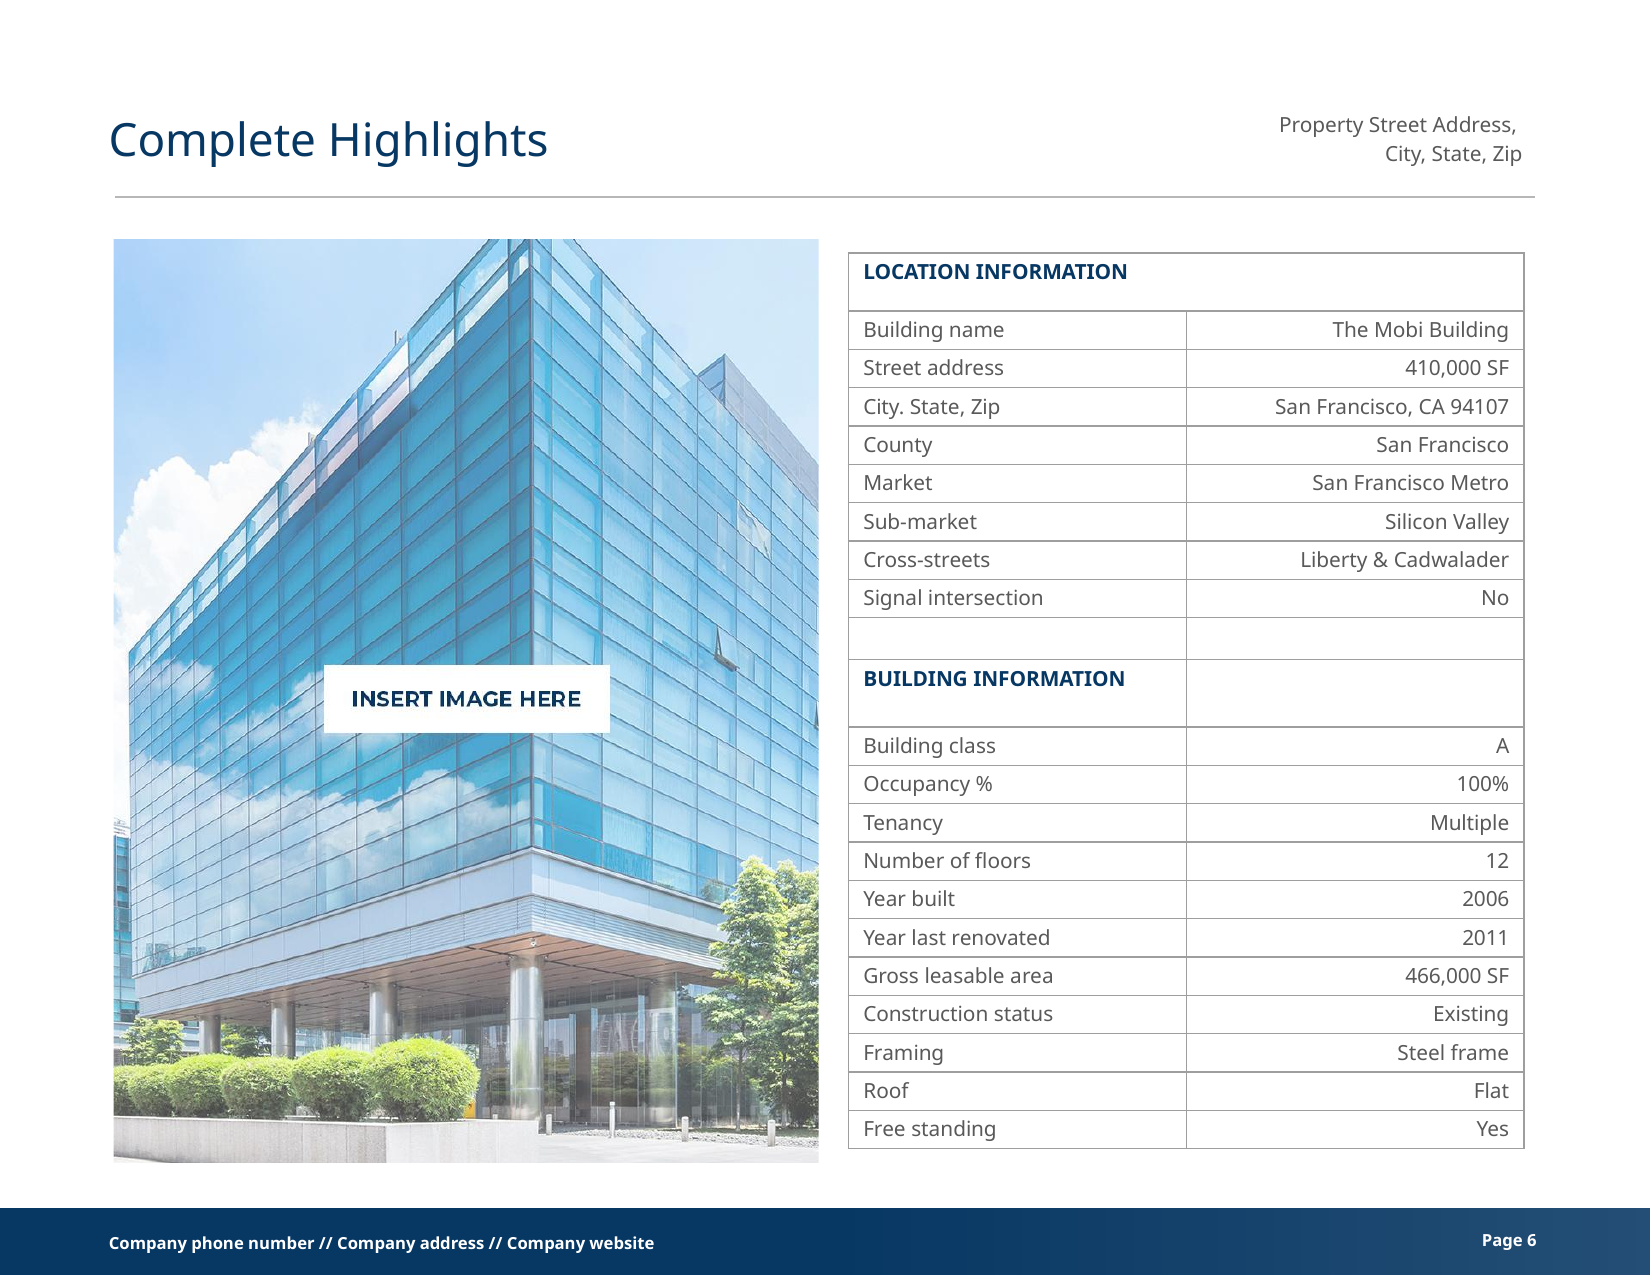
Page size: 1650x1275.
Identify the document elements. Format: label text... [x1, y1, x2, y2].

table_cell Street address [849, 350, 1186, 387]
table_cell Signal intersection [849, 580, 1186, 617]
table_cell Existing [1187, 996, 1523, 1033]
table_cell Liberty & Cadwalader [1187, 542, 1523, 579]
table_cell No [1187, 580, 1523, 617]
table_cell Multiple [1187, 804, 1523, 841]
table_cell Market [849, 465, 1186, 502]
table_cell Number of floors [849, 843, 1186, 880]
table_cell Occupancy % [849, 766, 1186, 803]
table_cell Tenancy [849, 804, 1186, 841]
subtitle Complete Highlights [90, 83, 1598, 178]
table_cell [1187, 618, 1523, 659]
table_cell Building class [849, 728, 1186, 765]
table_cell [849, 618, 1186, 659]
table_cell Silicon Valley [1187, 503, 1523, 540]
table_cell 12 [1187, 843, 1523, 880]
table_cell Free standing [849, 1111, 1186, 1148]
table_cell [1187, 660, 1523, 726]
table_cell BUILDING INFORMATION [849, 660, 1186, 726]
table_cell The Mobi Building [1187, 312, 1523, 349]
table_header LOCATION INFORMATION [849, 254, 1523, 310]
table_cell Year built [849, 881, 1186, 918]
table_cell 466,000 SF [1187, 958, 1523, 995]
table_cell Building name [849, 312, 1186, 349]
table_cell San Francisco [1187, 427, 1523, 464]
table_cell 100% [1187, 766, 1523, 803]
slide_number Page ‹#› [1143, 1208, 1556, 1275]
table_cell Framing [849, 1034, 1186, 1071]
table_cell San Francisco Metro [1187, 465, 1523, 502]
table_cell Roof [849, 1073, 1186, 1110]
table_cell Construction status [849, 996, 1186, 1033]
table_cell City. State, Zip [849, 388, 1186, 425]
table_cell Yes [1187, 1111, 1523, 1148]
table_cell County [849, 427, 1186, 464]
table_cell 410,000 SF [1187, 350, 1523, 387]
table_cell Cross-streets [849, 542, 1186, 579]
table_cell San Francisco, CA 94107 [1187, 388, 1523, 425]
table_cell 2011 [1187, 919, 1523, 956]
table_cell Sub-market [849, 503, 1186, 540]
table_cell Flat [1187, 1073, 1523, 1110]
picture [113, 239, 819, 1163]
table_cell Steel frame [1187, 1034, 1523, 1071]
table_cell A [1187, 728, 1523, 765]
table_cell Gross leasable area [849, 958, 1186, 995]
table_cell 2006 [1187, 881, 1523, 918]
table_cell Year last renovated [849, 919, 1186, 956]
